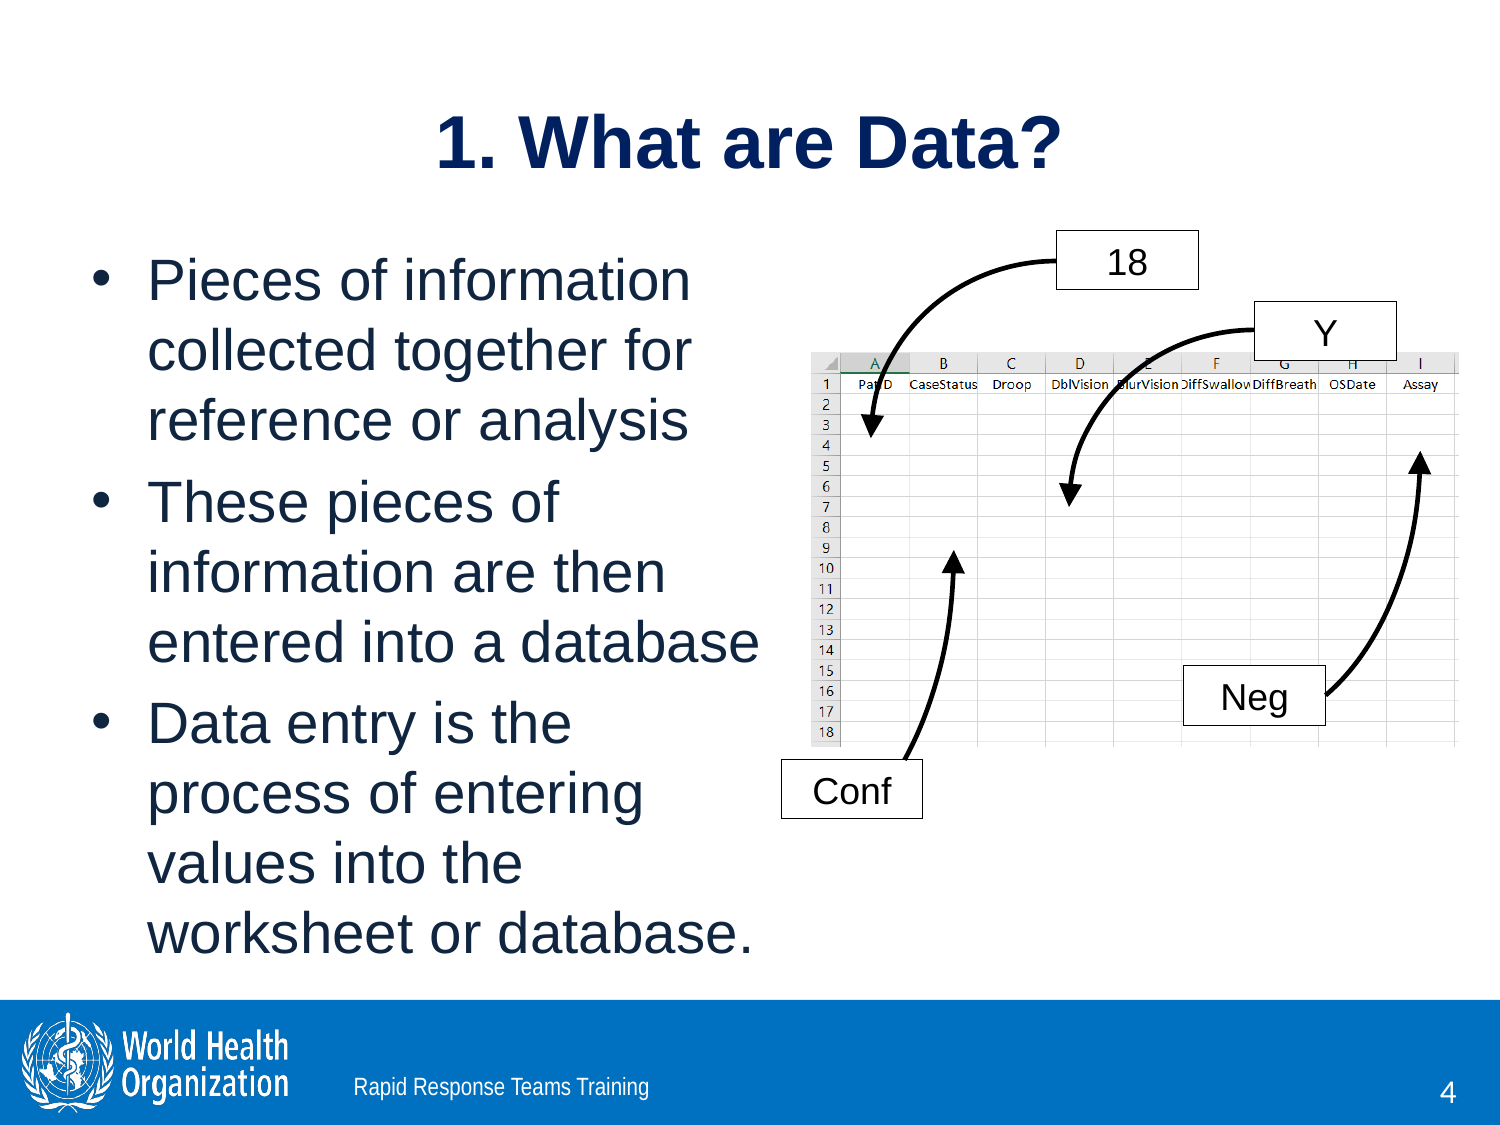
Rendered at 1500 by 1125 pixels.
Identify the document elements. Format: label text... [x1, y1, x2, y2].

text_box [582, 170, 1459, 860]
title 1. What are Data? [75, 45, 1425, 233]
list Pieces of information collected together for reference or analysis These pieces of information are then entered into a database Data entry is the process of entering values into the worksheet or database. [76, 234, 787, 978]
picture [21, 1012, 288, 1113]
